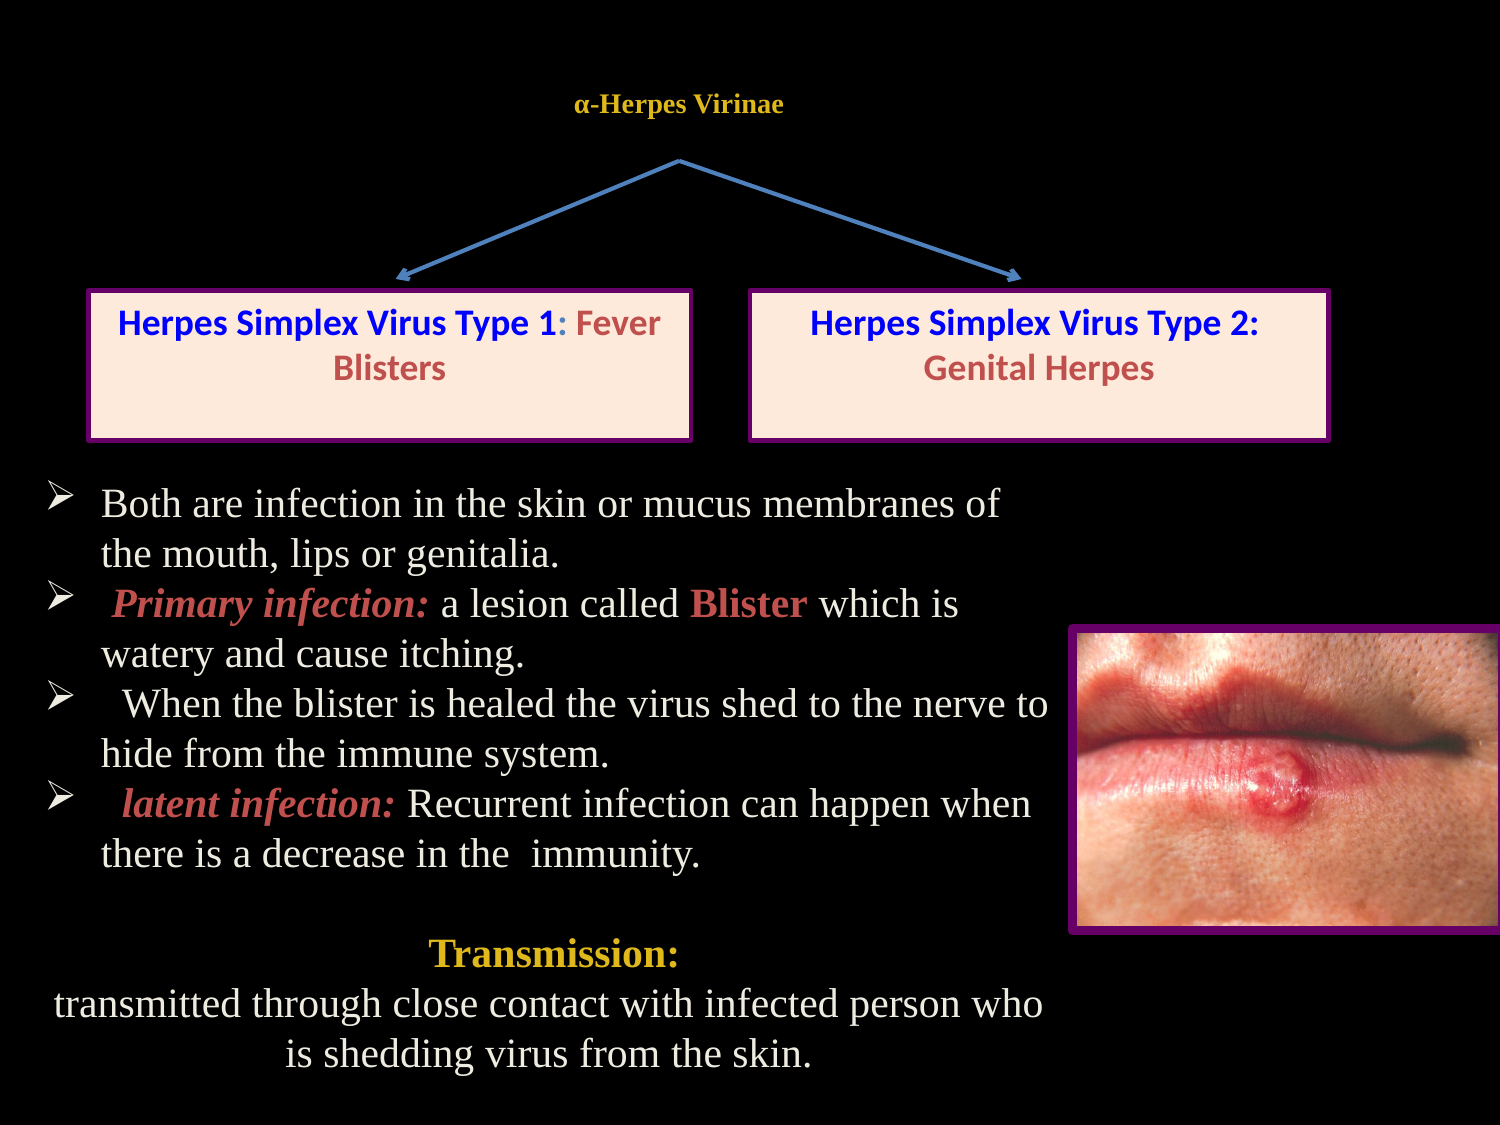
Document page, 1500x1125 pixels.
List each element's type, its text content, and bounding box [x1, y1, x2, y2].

title α-Herpes Virinae [194, 42, 1164, 161]
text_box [395, 160, 677, 280]
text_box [678, 160, 1022, 280]
text_box Herpes Simplex Virus Type 2: Genital Herpes [750, 290, 1329, 441]
list Both are infection in the skin or mucus membranes of the mouth, lips or genitalia. Primary infection: a lesion called Blister which is watery and cause itching. When the blister is healed the virus shed to the nerve to hide from the immune system. latent infection: Recurrent infection can happen when there is a decrease in the immunity. Transmission: transmitted through close contact with infected person who is shedding virus from the skin. [29, 468, 1069, 1094]
picture [1076, 633, 1499, 926]
text_box Herpes Simplex Virus Type 1: Fever Blisters [88, 290, 691, 441]
